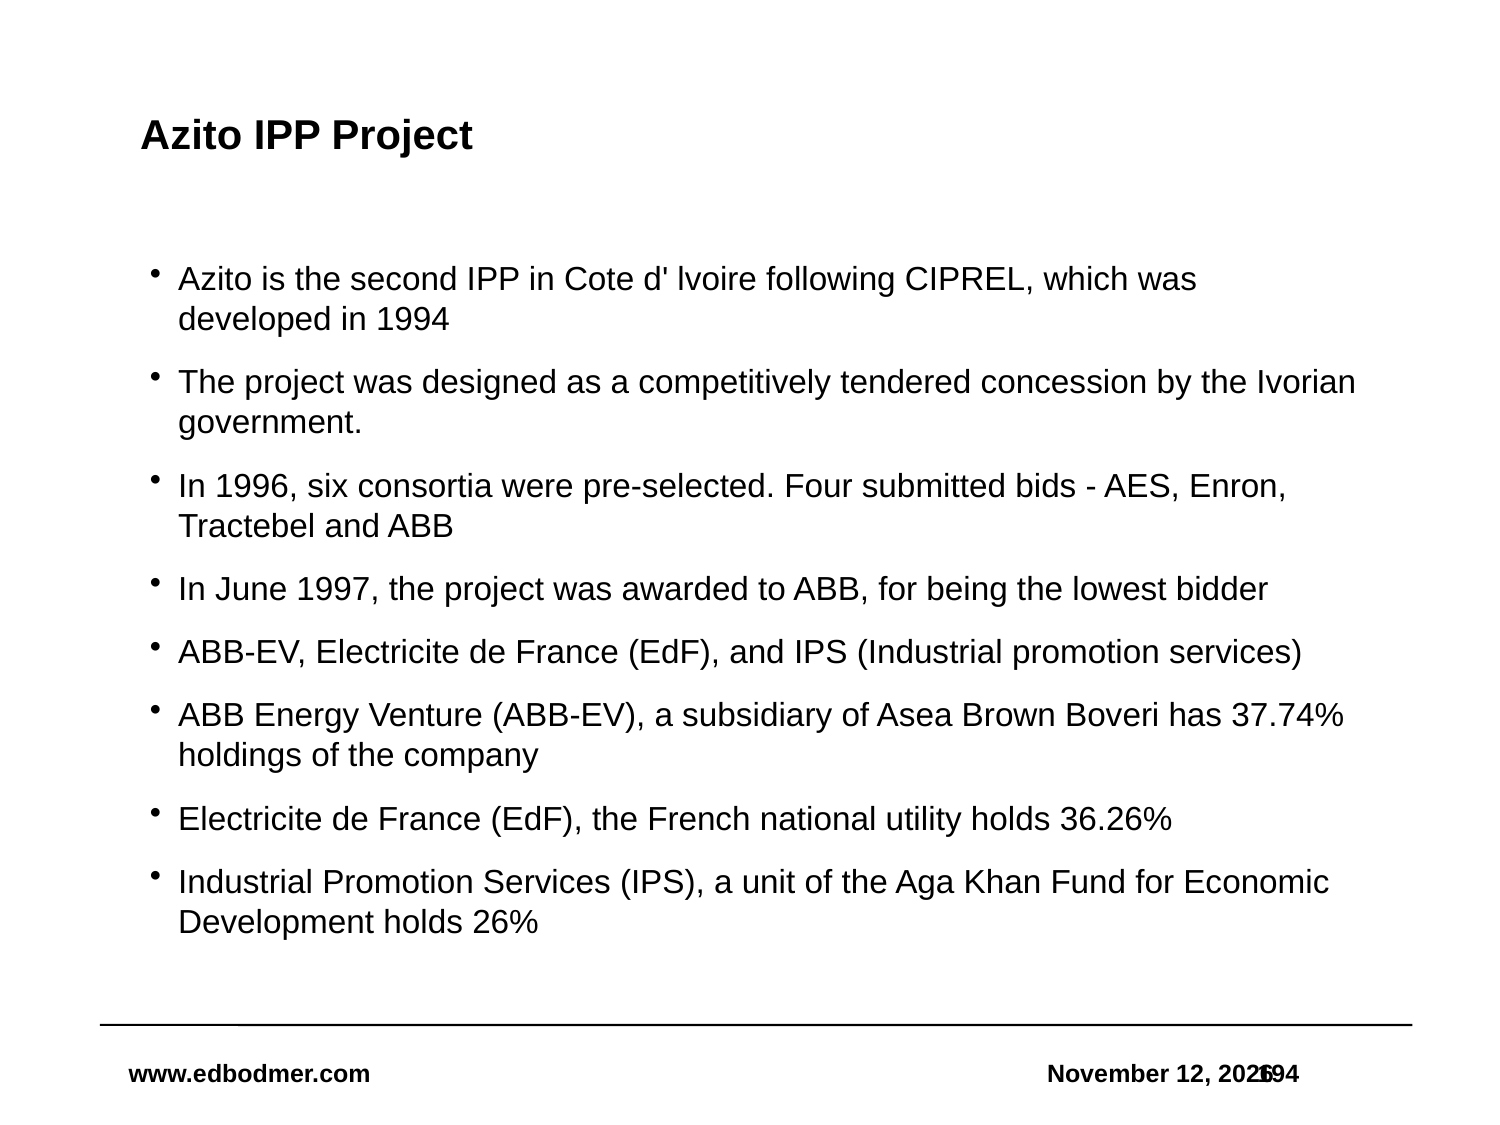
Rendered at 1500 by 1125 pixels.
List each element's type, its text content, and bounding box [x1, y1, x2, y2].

list Azito is the second IPP in Cote d' lvoire following CIPREL, which was developed in 1994 The project was designed as a competitively tendered concession by the Ivorian government. In 1996, six consortia were pre-selected. Four submitted bids - AES, Enron, Tractebel and ABB In June 1997, the project was awarded to ABB, for being the lowest bidder ABB-EV, Electricite de France (EdF), and IPS (Industrial promotion services) ABB Energy Venture (ABB-EV), a subsidiary of Asea Brown Boveri has 37.74% holdings of the company Electricite de France (EdF), the French national utility holds 36.26% Industrial Promotion Services (IPS), a unit of the Aga Khan Fund for Economic Development holds 26% [124, 249, 1376, 1001]
title Azito IPP Project [124, 99, 1288, 226]
